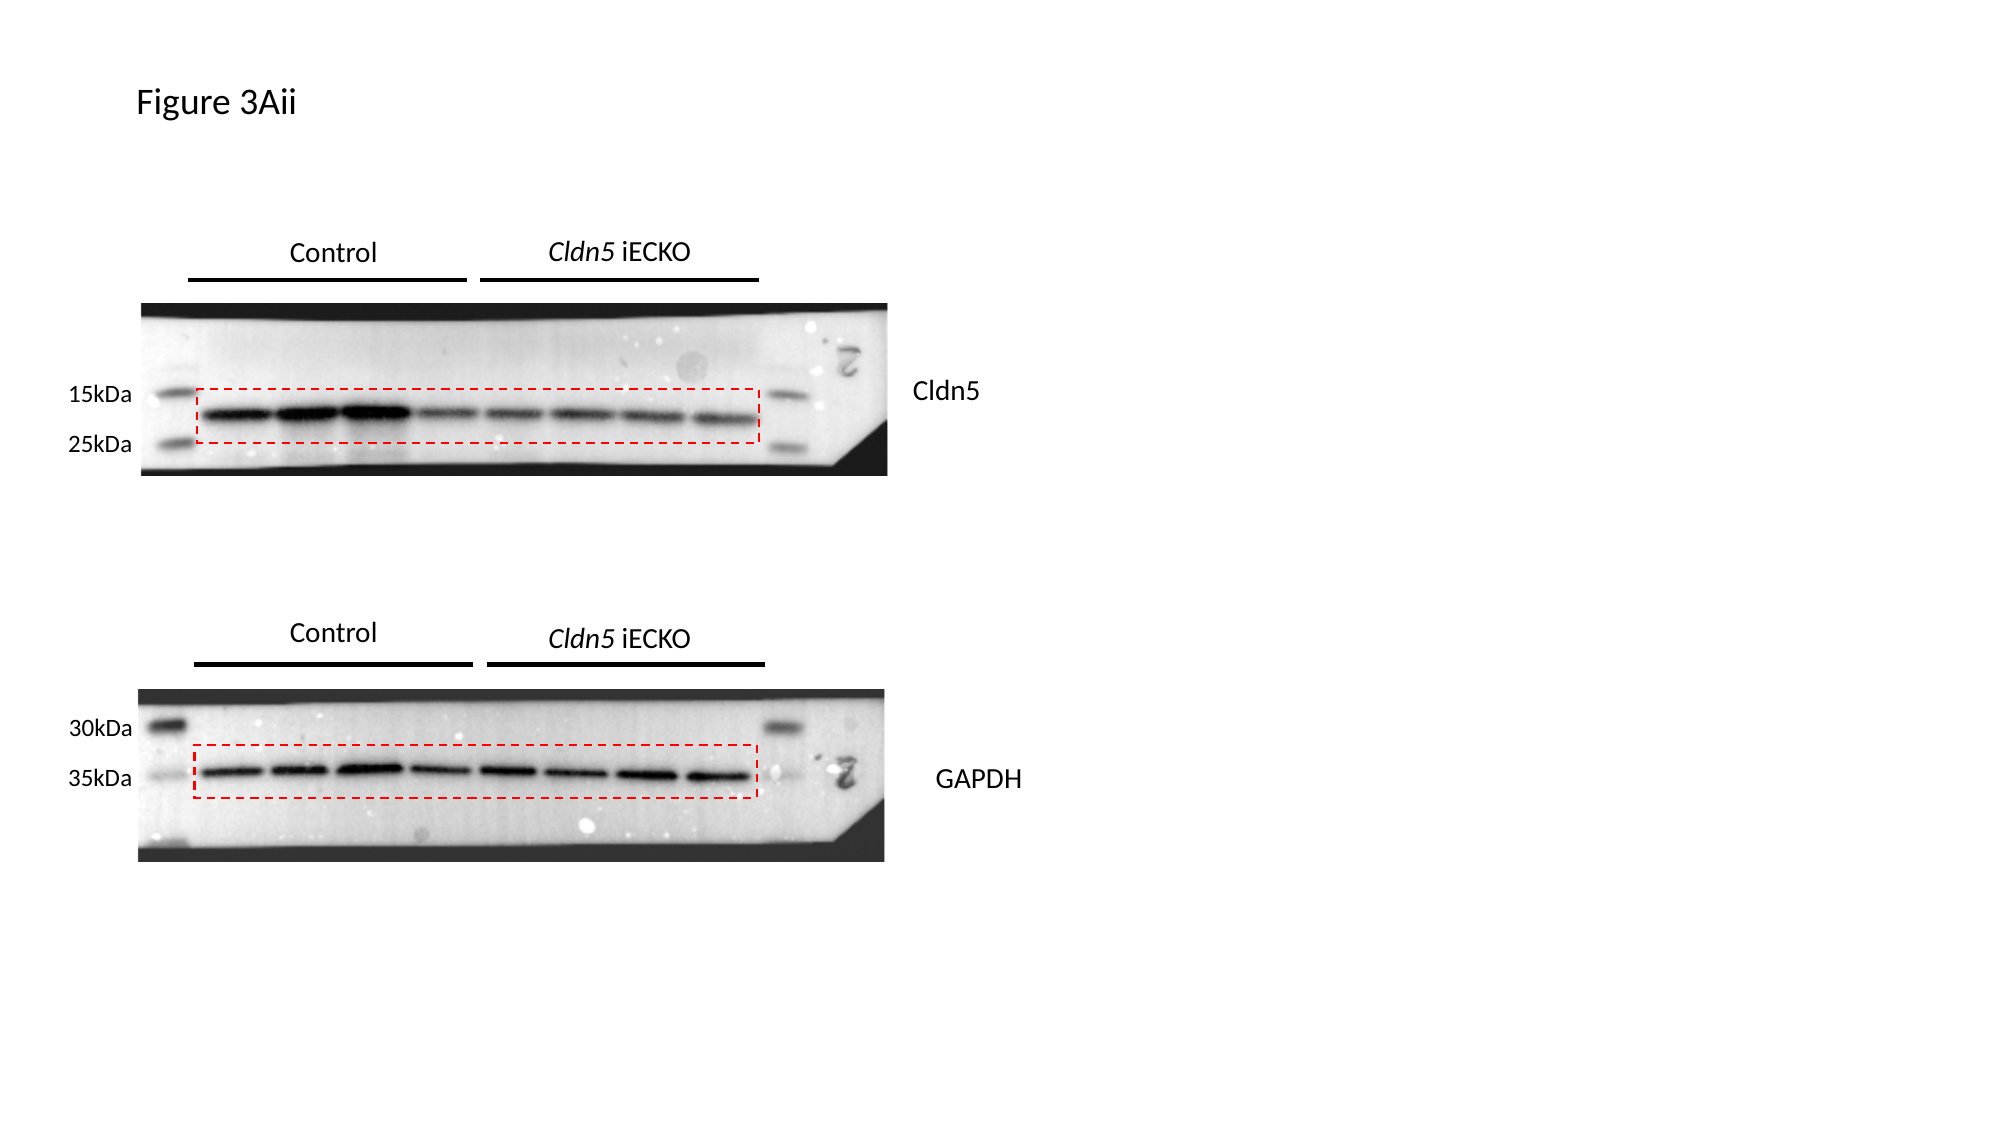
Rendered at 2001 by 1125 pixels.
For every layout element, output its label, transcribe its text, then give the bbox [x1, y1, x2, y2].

text_box Control [274, 606, 393, 656]
text_box Figure 3Aii [121, 69, 313, 130]
text_box Cldn5 iECKO [533, 225, 706, 275]
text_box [52, 302, 997, 476]
text_box Cldn5 iECKO [533, 611, 706, 662]
text_box Control [274, 226, 393, 277]
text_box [52, 689, 1038, 861]
